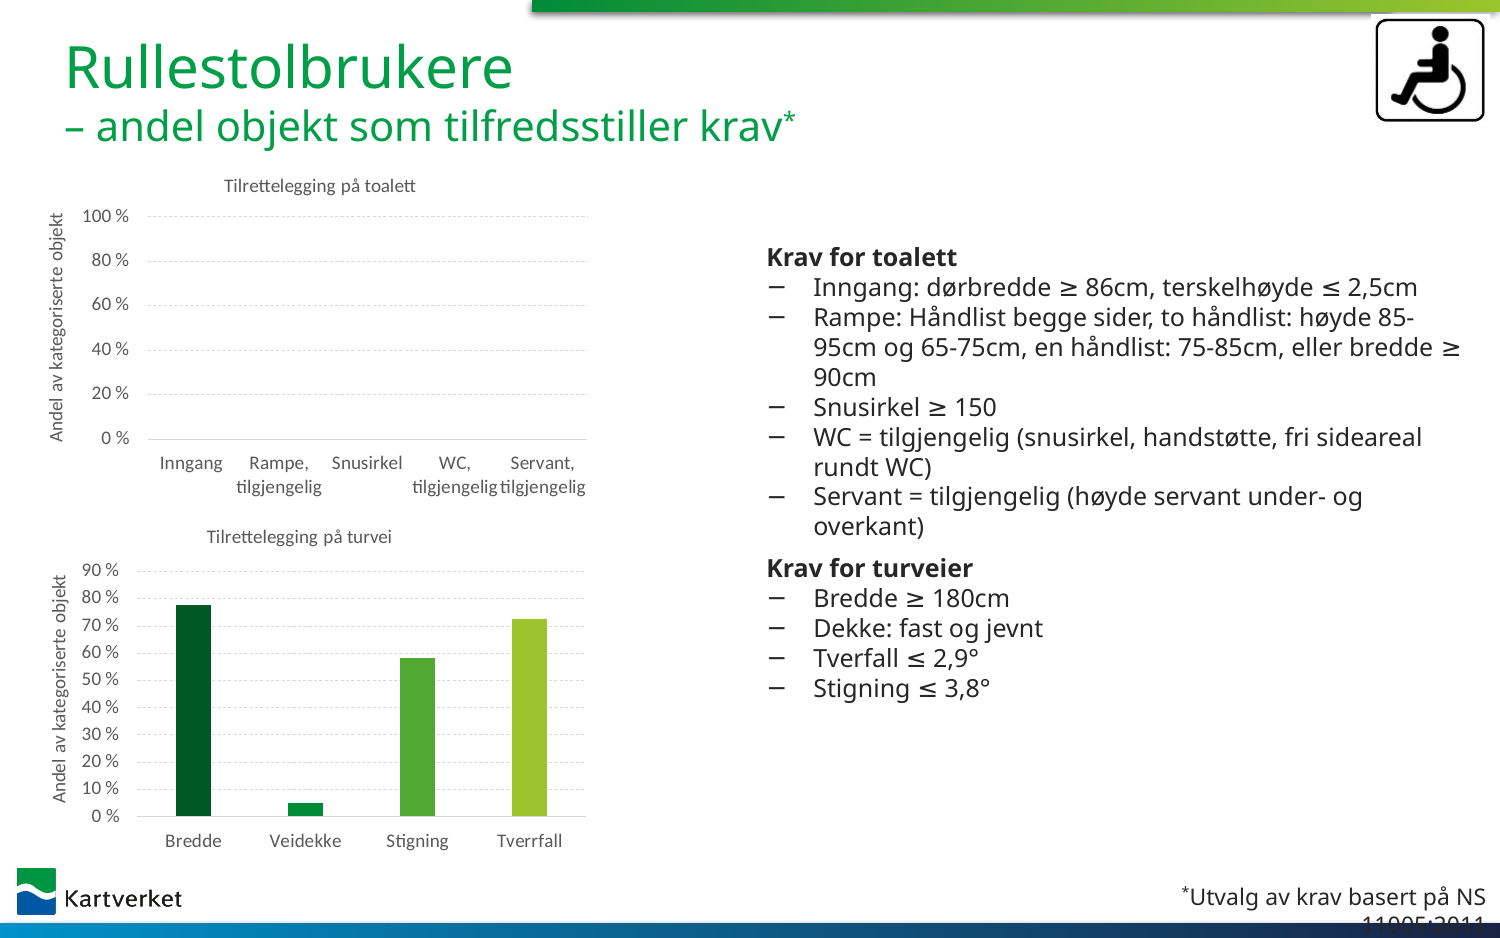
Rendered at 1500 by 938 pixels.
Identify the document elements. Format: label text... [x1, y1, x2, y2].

text_box Rullestolbrukere – andel objekt som tilfredsstiller krav* [49, 14, 1431, 158]
picture [1371, 13, 1491, 127]
text_box *Utvalg av krav basert på NS 11005:2011 [1068, 873, 1500, 938]
picture [41, 520, 597, 859]
picture [41, 166, 598, 505]
text_box Krav for toalett Inngang: dørbredde ≥ 86cm, terskelhøyde ≤ 2,5cm Rampe: Håndlist begge sider, to håndlist: høyde 85-95cm og 65-75cm, en håndlist: 75-85cm, eller bredde ≥ 90cm Snusirkel ≥ 150 WC = tilgjengelig (snusirkel, handstøtte, fri sideareal rundt WC) Servant = tilgjengelig (høyde servant under- og overkant) [751, 234, 1483, 545]
text_box Krav for turveier Bredde ≥ 180cm Dekke: fast og jevnt Tverfall ≤ 2,9° Stigning ≤ 3,8° [751, 545, 1483, 710]
